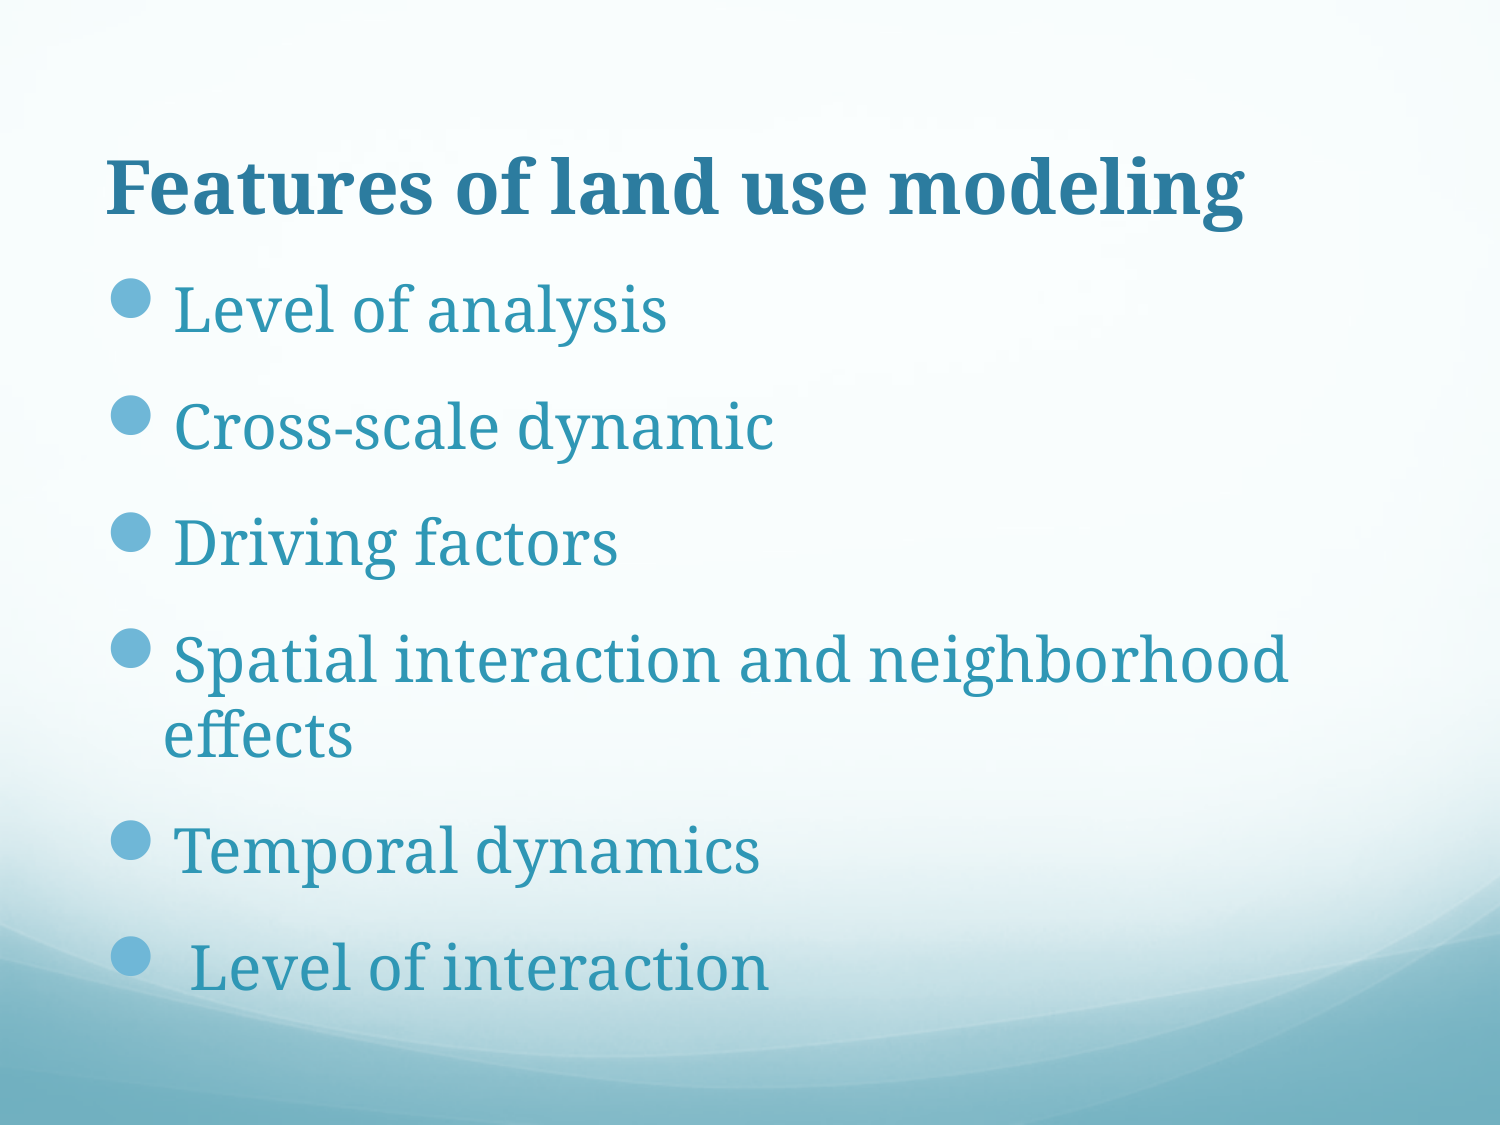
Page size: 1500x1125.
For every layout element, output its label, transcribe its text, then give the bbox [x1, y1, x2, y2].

list Level of analysis Cross-scale dynamic Driving factors Spatial interaction and neighborhood effects Temporal dynamics Level of interaction [90, 262, 1410, 975]
title Features of land use modeling [90, 17, 1410, 237]
